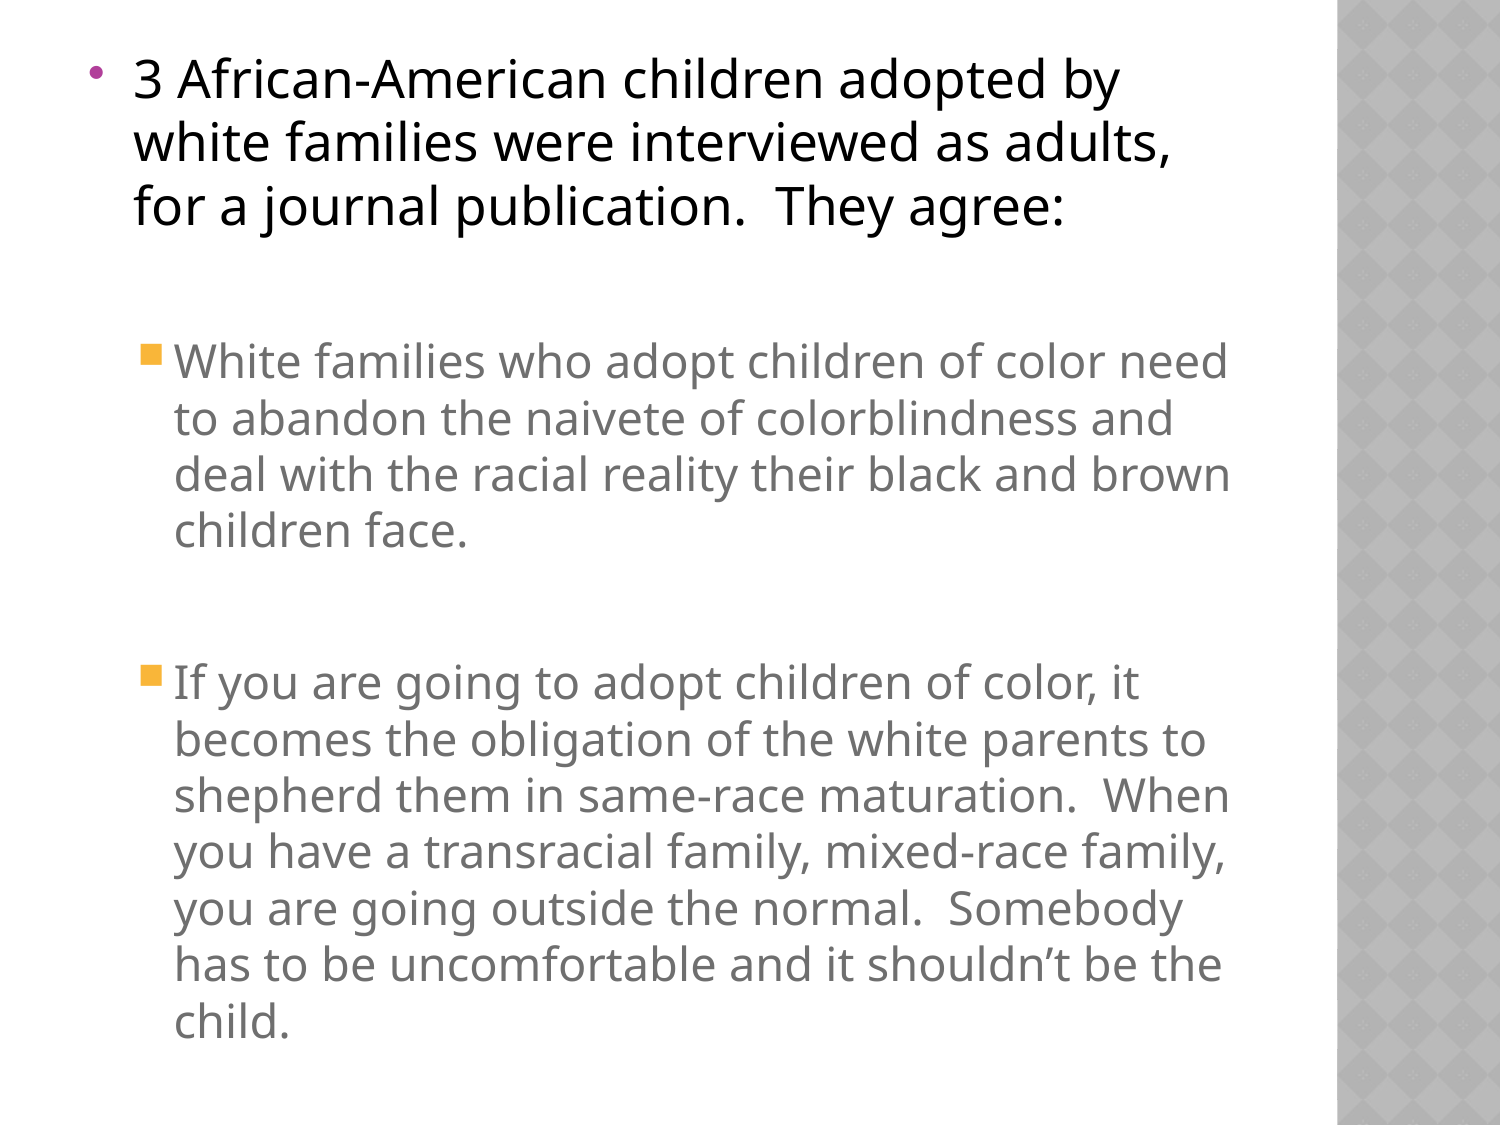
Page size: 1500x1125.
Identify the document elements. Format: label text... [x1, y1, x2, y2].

list 3 African-American children adopted by white families were interviewed as adults, for a journal publication. They agree: White families who adopt children of color need to abandon the naivete of colorblindness and deal with the racial reality their black and brown children face. If you are going to adopt children of color, it becomes the obligation of the white parents to shepherd them in same-race maturation. When you have a transracial family, mixed-race family, you are going outside the normal. Somebody has to be uncomfortable and it shouldn’t be the child. [75, 37, 1263, 1059]
